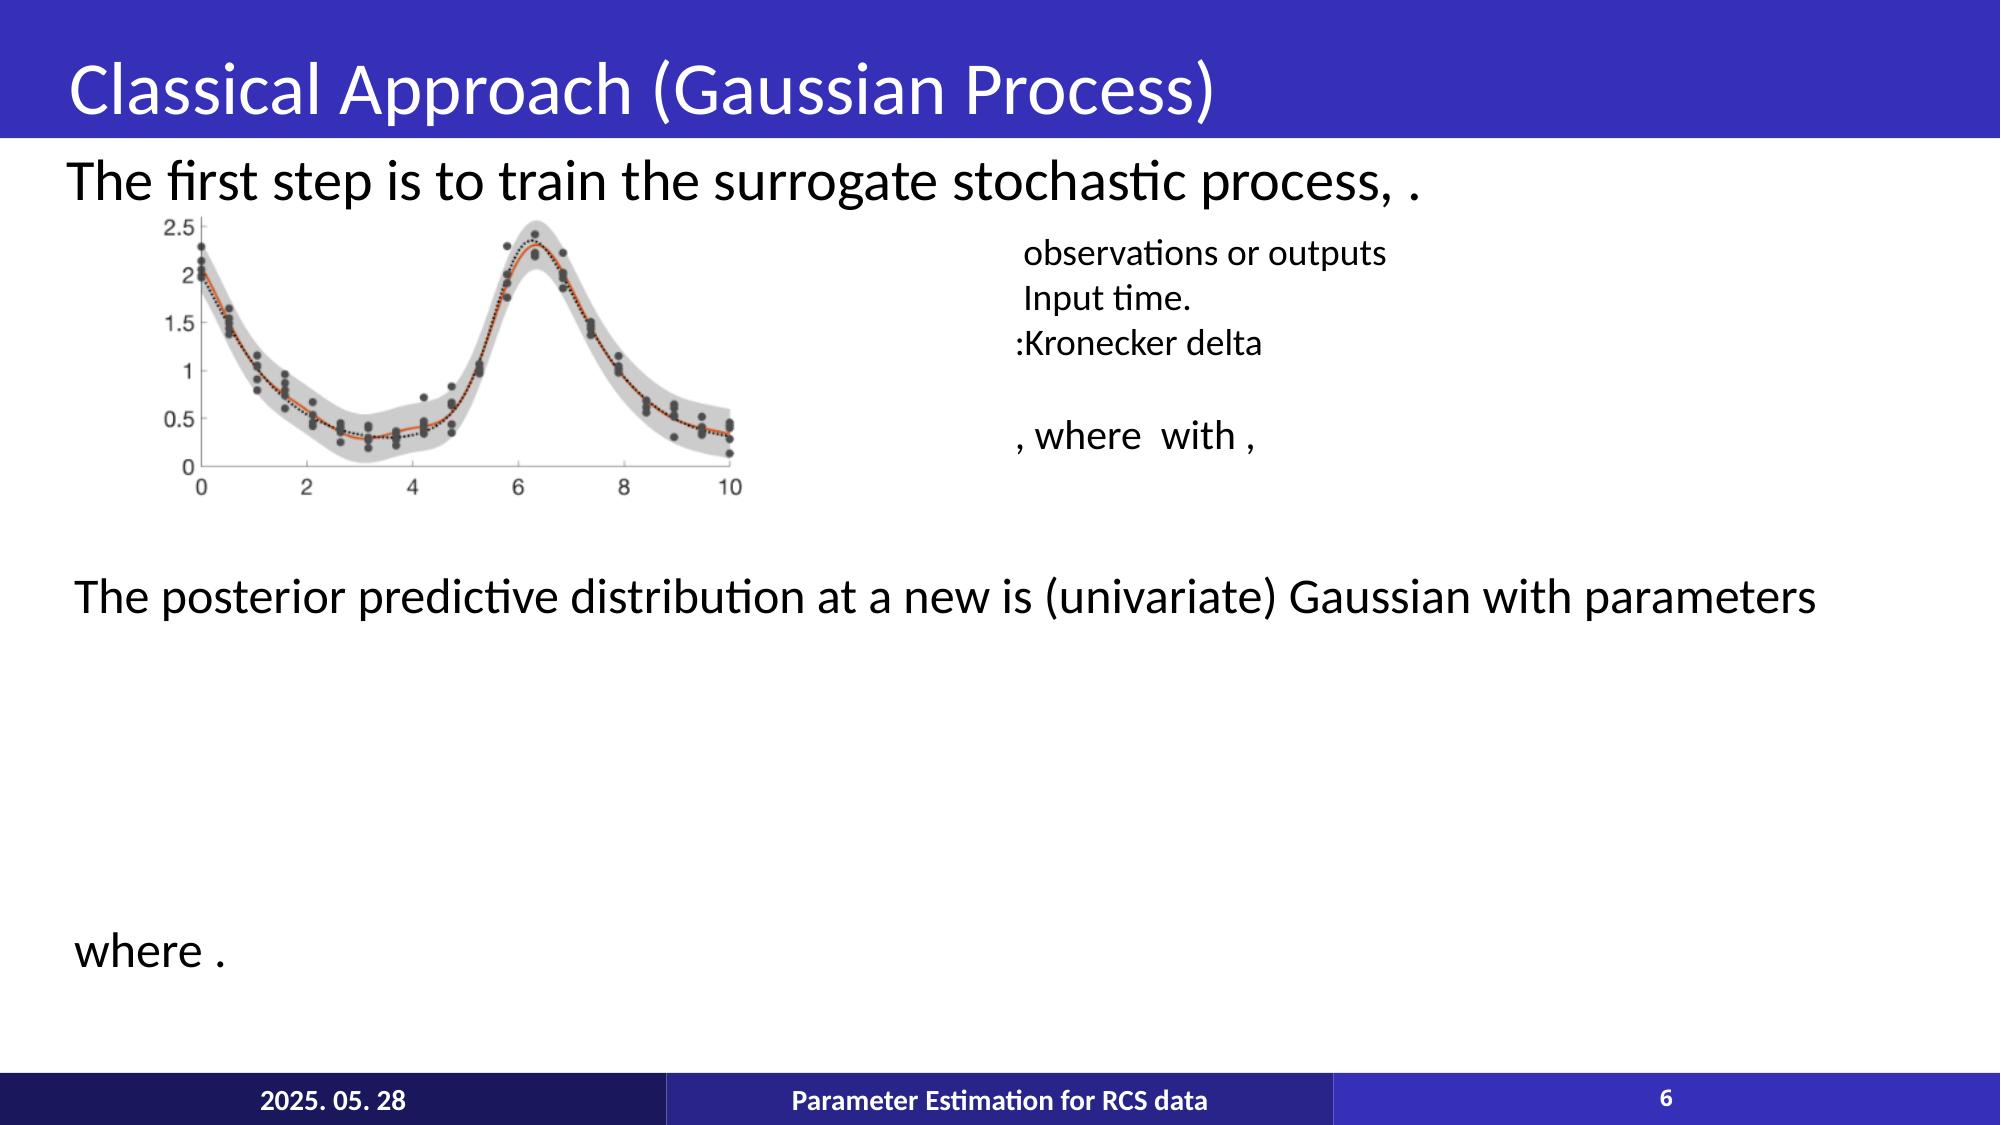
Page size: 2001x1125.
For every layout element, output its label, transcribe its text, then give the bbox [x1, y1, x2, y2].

picture [160, 204, 762, 507]
text_box Classical Approach (Gaussian Process) [59, 34, 1708, 136]
